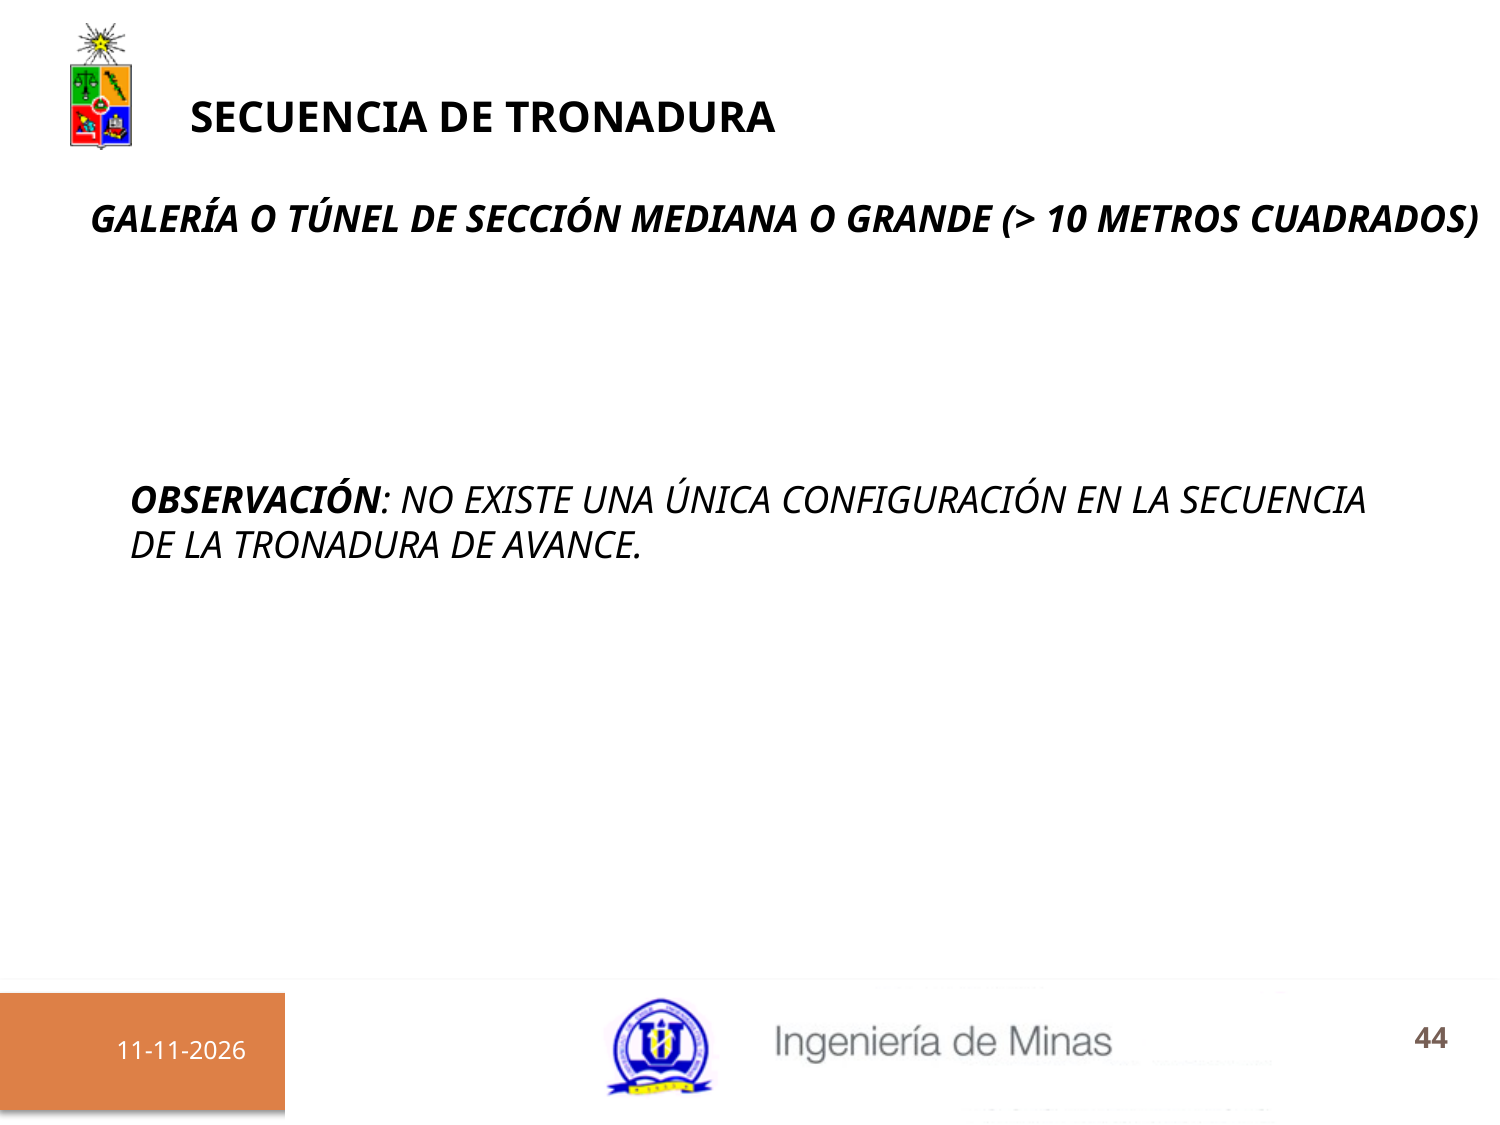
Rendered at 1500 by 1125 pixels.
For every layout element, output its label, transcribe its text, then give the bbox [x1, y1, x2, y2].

text_box OBSERVACIÓN: No existe una única configuración en la secuencia De la tronadura de avance. [115, 468, 1383, 574]
text_box Secuencia de tronadura [175, 81, 1266, 148]
text_box Galería o túnel de sección Mediana o Grande (> 10 metros cuadrados) [75, 187, 1496, 248]
picture [69, 23, 132, 151]
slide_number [12, 995, 279, 1108]
picture [285, 980, 1500, 1125]
